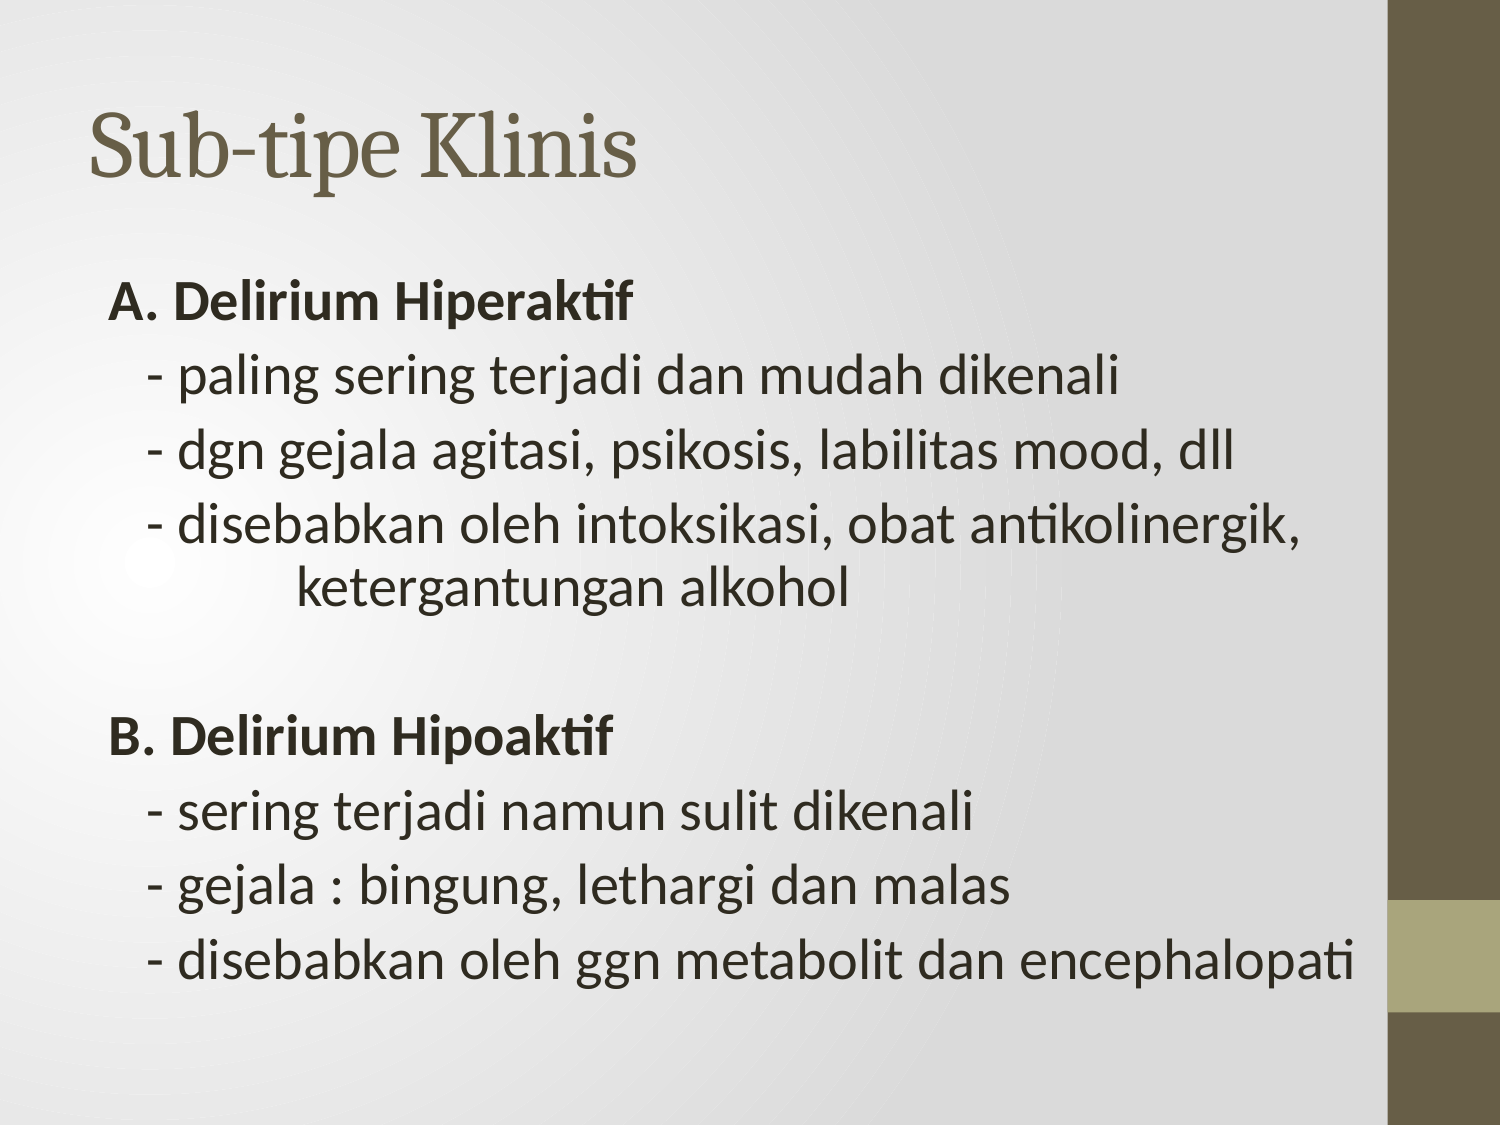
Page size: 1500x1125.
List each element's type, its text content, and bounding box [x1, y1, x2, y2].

title Sub-tipe Klinis [75, 45, 1325, 233]
list A. Delirium Hiperaktif - paling sering terjadi dan mudah dikenali - dgn gejala agitasi, psikosis, labilitas mood, dll - disebabkan oleh intoksikasi, obat antikolinergik, ketergantungan alkohol B. Delirium Hipoaktif - sering terjadi namun sulit dikenali - gejala : bingung, lethargi dan malas - disebabkan oleh ggn metabolit dan encephalopati [75, 262, 1463, 1005]
